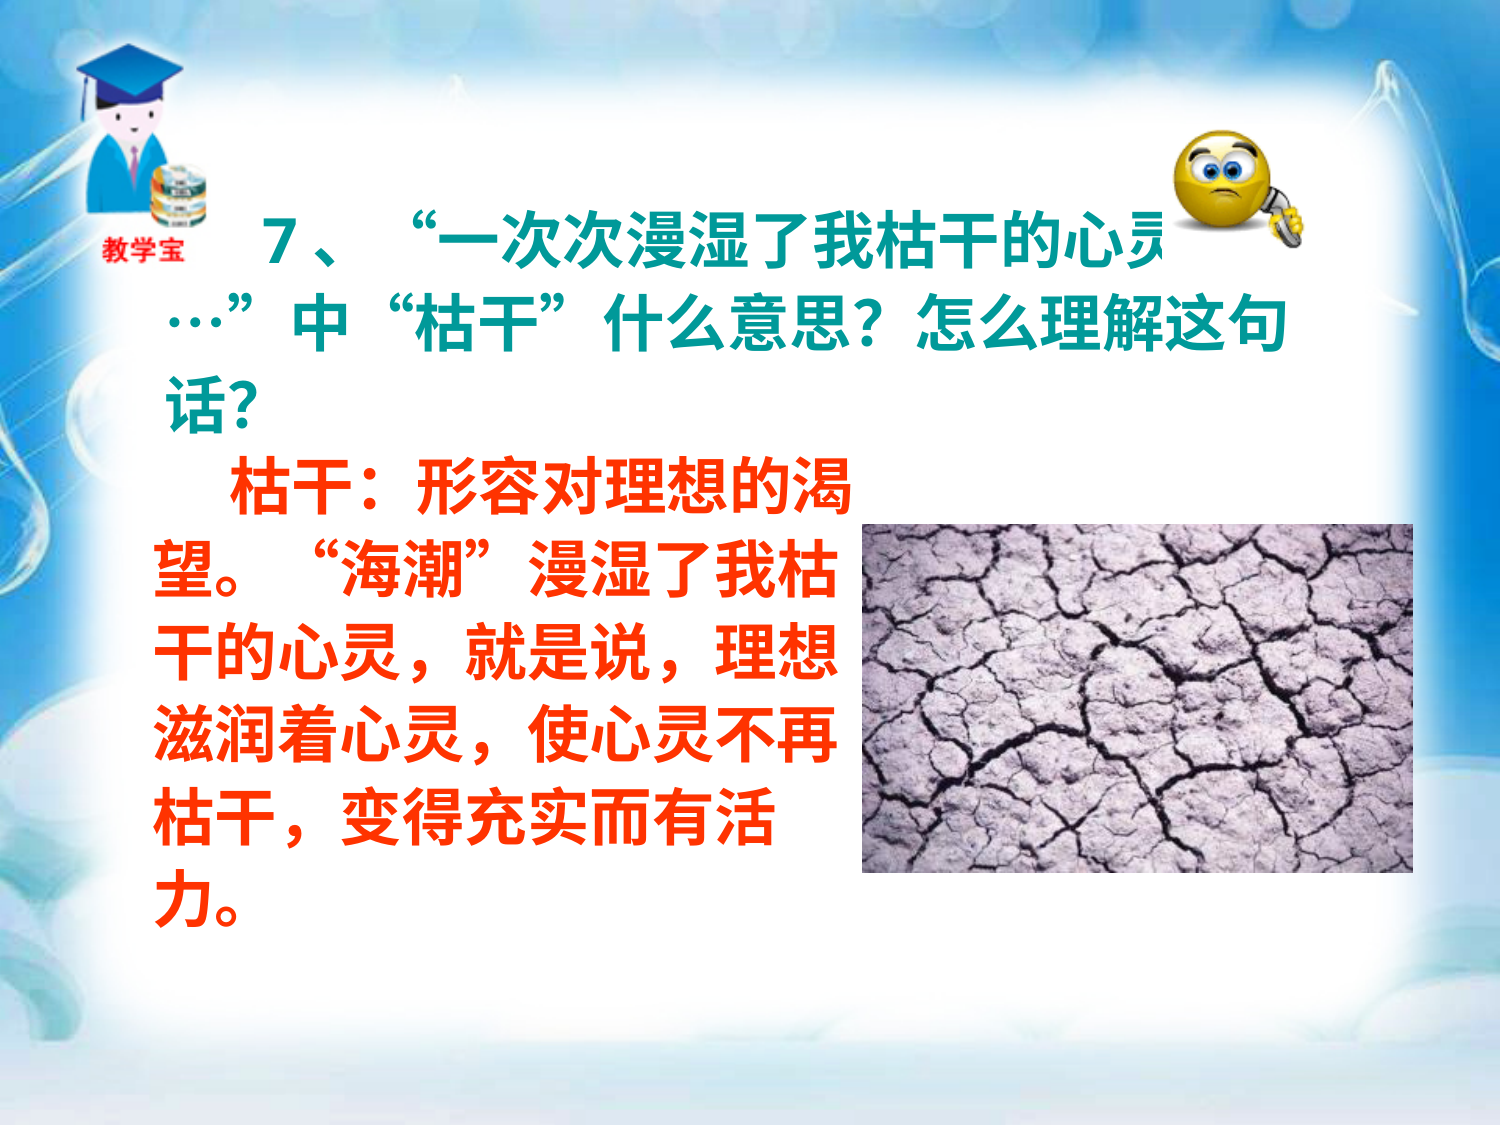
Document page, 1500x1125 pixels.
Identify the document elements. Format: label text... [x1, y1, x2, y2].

text_box 枯干：形容对理想的渴望。“海潮”漫湿了我枯干的心灵，就是说，理想滋润着心灵，使心灵不再枯干，变得充实而有活力。 [137, 427, 875, 943]
text_box 7、“一次次漫湿了我枯干的心灵……”中“枯干”什么意思？怎么理解这句话？ [150, 186, 1331, 449]
picture [0, 0, 1500, 1125]
